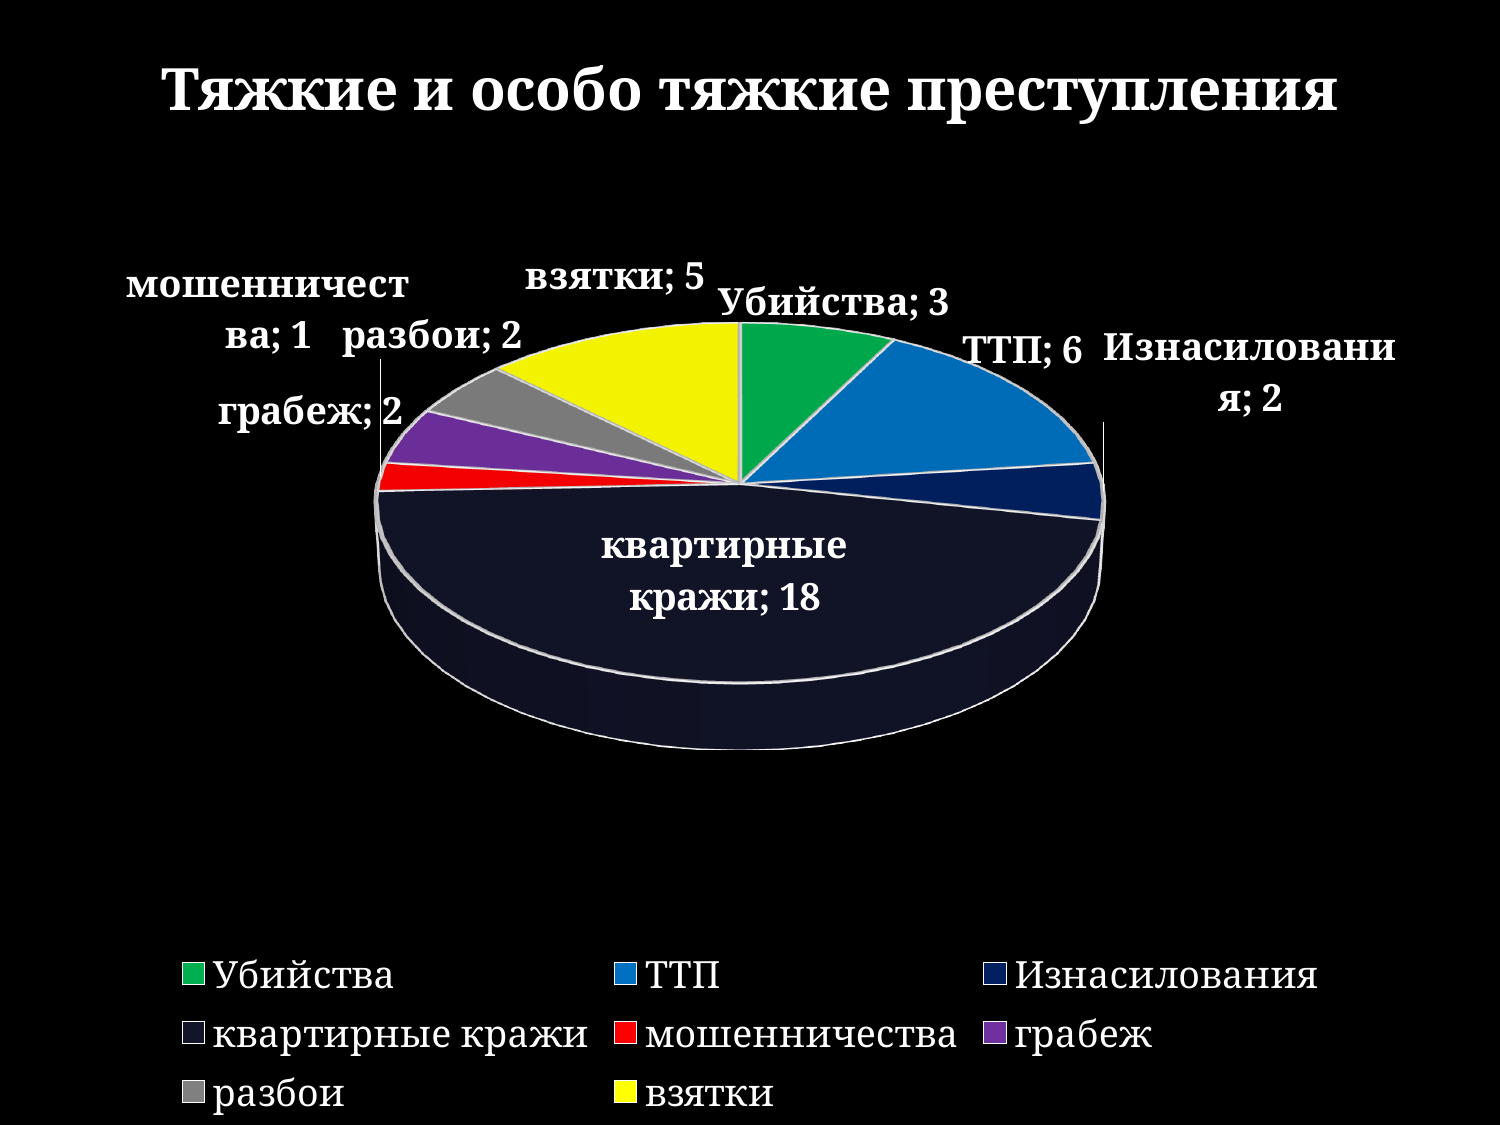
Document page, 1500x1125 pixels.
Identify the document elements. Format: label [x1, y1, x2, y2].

chart [0, 0, 1500, 1125]
